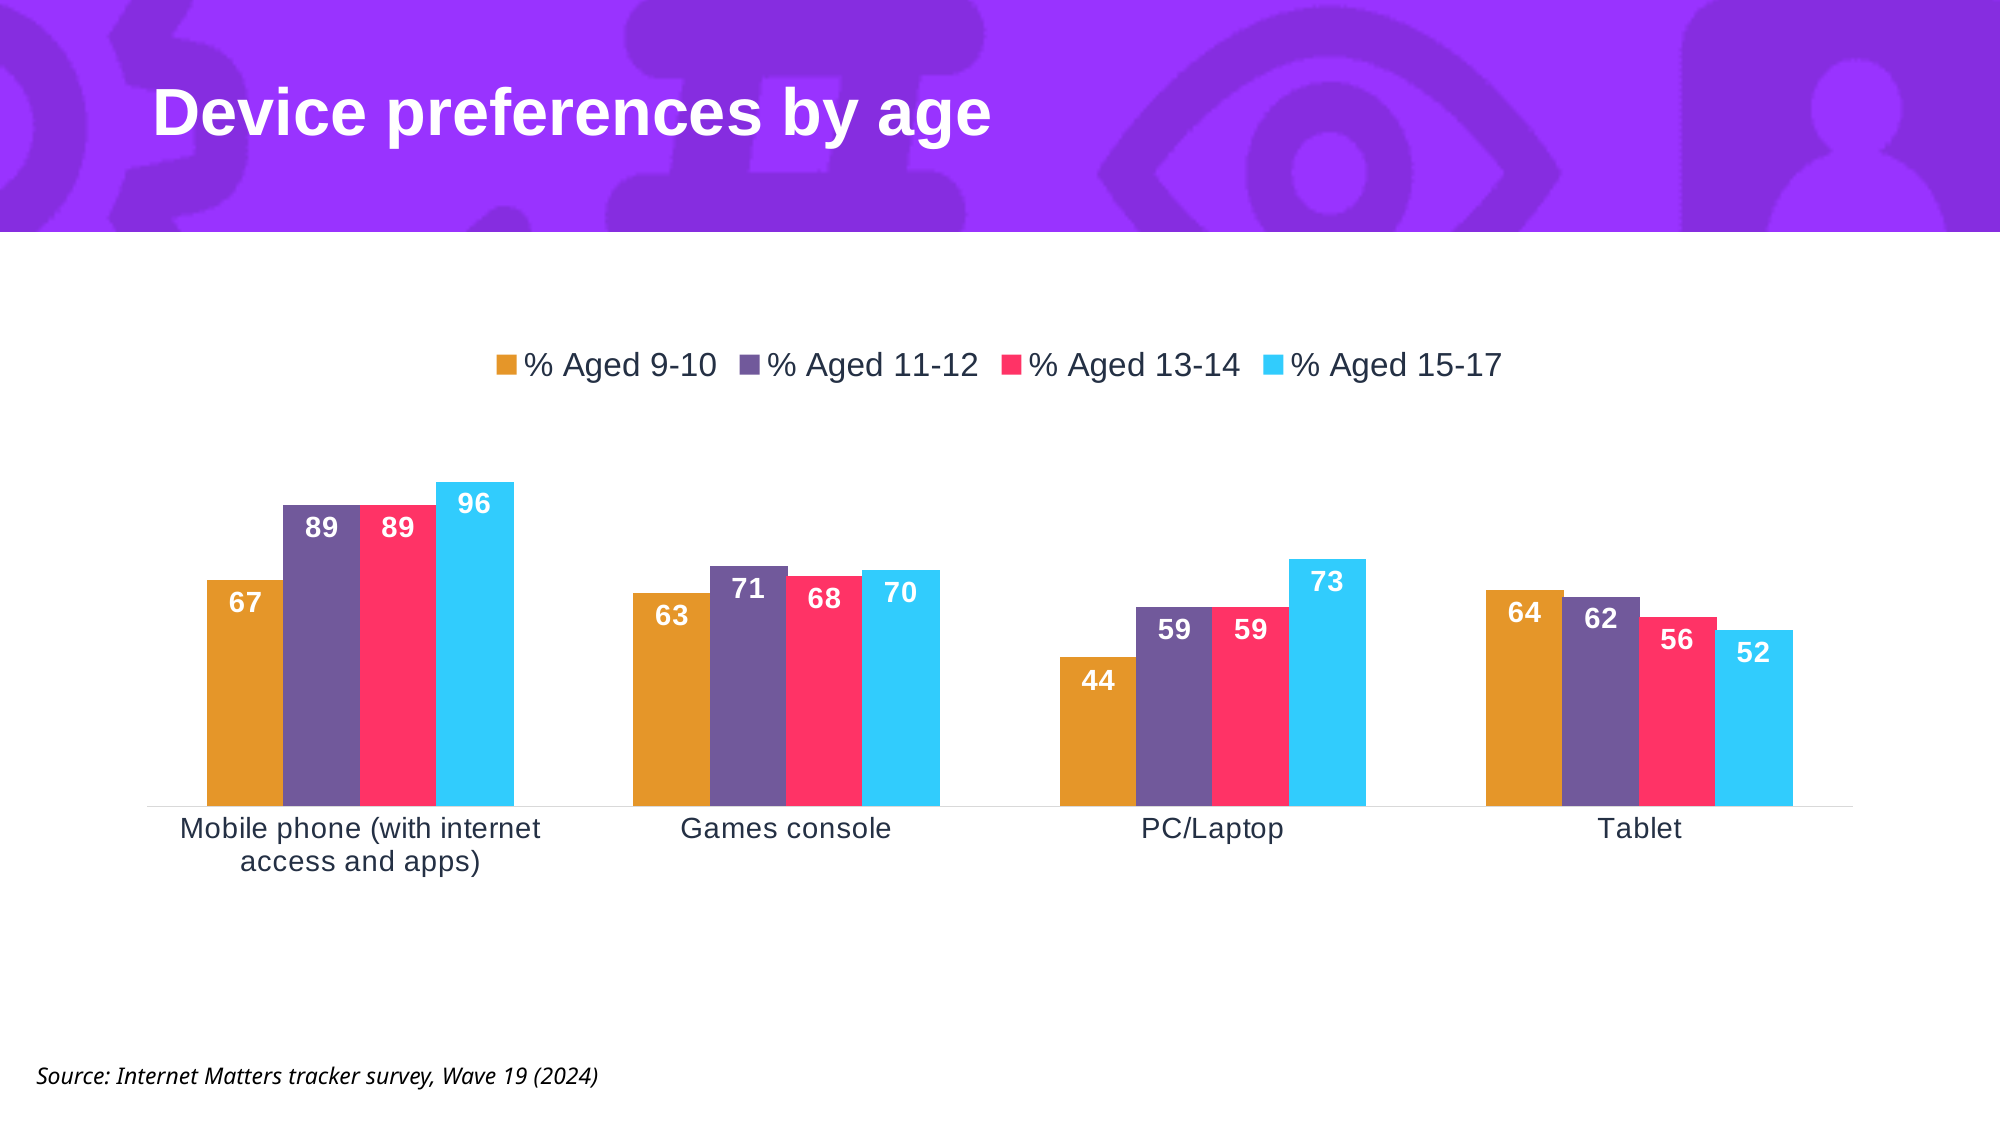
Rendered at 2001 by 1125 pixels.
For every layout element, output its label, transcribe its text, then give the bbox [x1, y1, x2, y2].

text_box Source: Internet Matters tracker survey, Wave 19 (2024) [21, 1054, 703, 1097]
chart [111, 328, 1889, 890]
picture [0, 0, 2000, 233]
